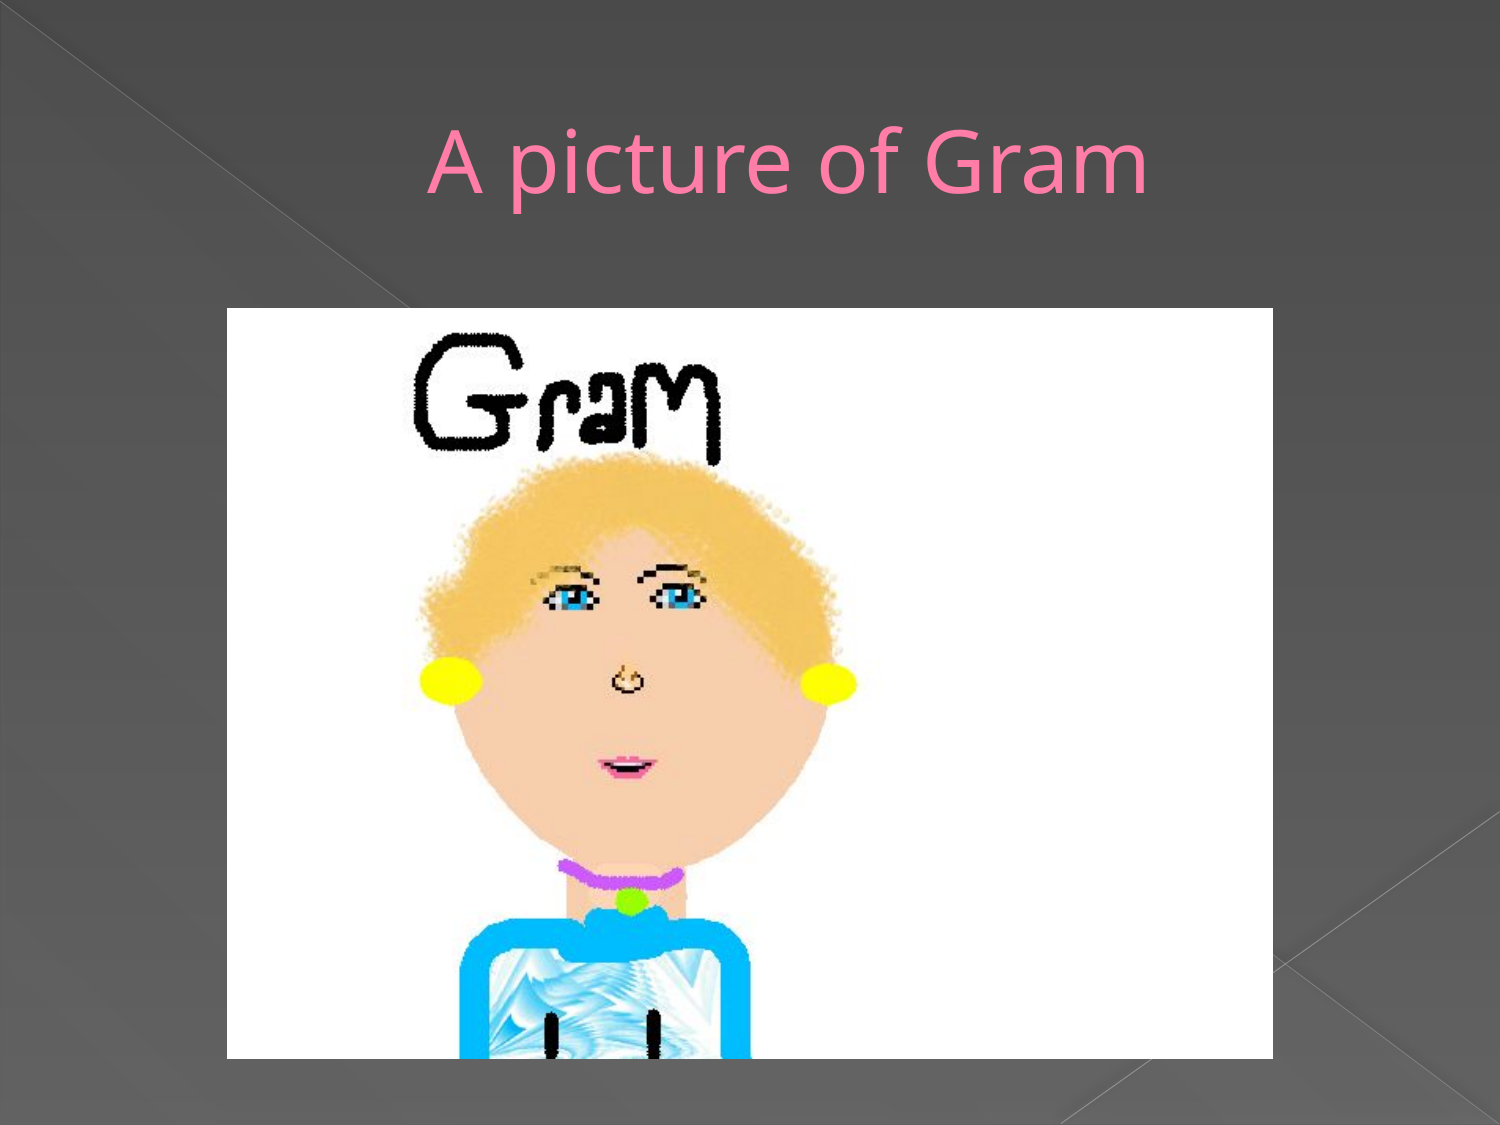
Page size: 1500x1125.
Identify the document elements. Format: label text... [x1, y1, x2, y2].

title A picture of Gram [75, 43, 1425, 274]
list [226, 308, 1273, 1060]
